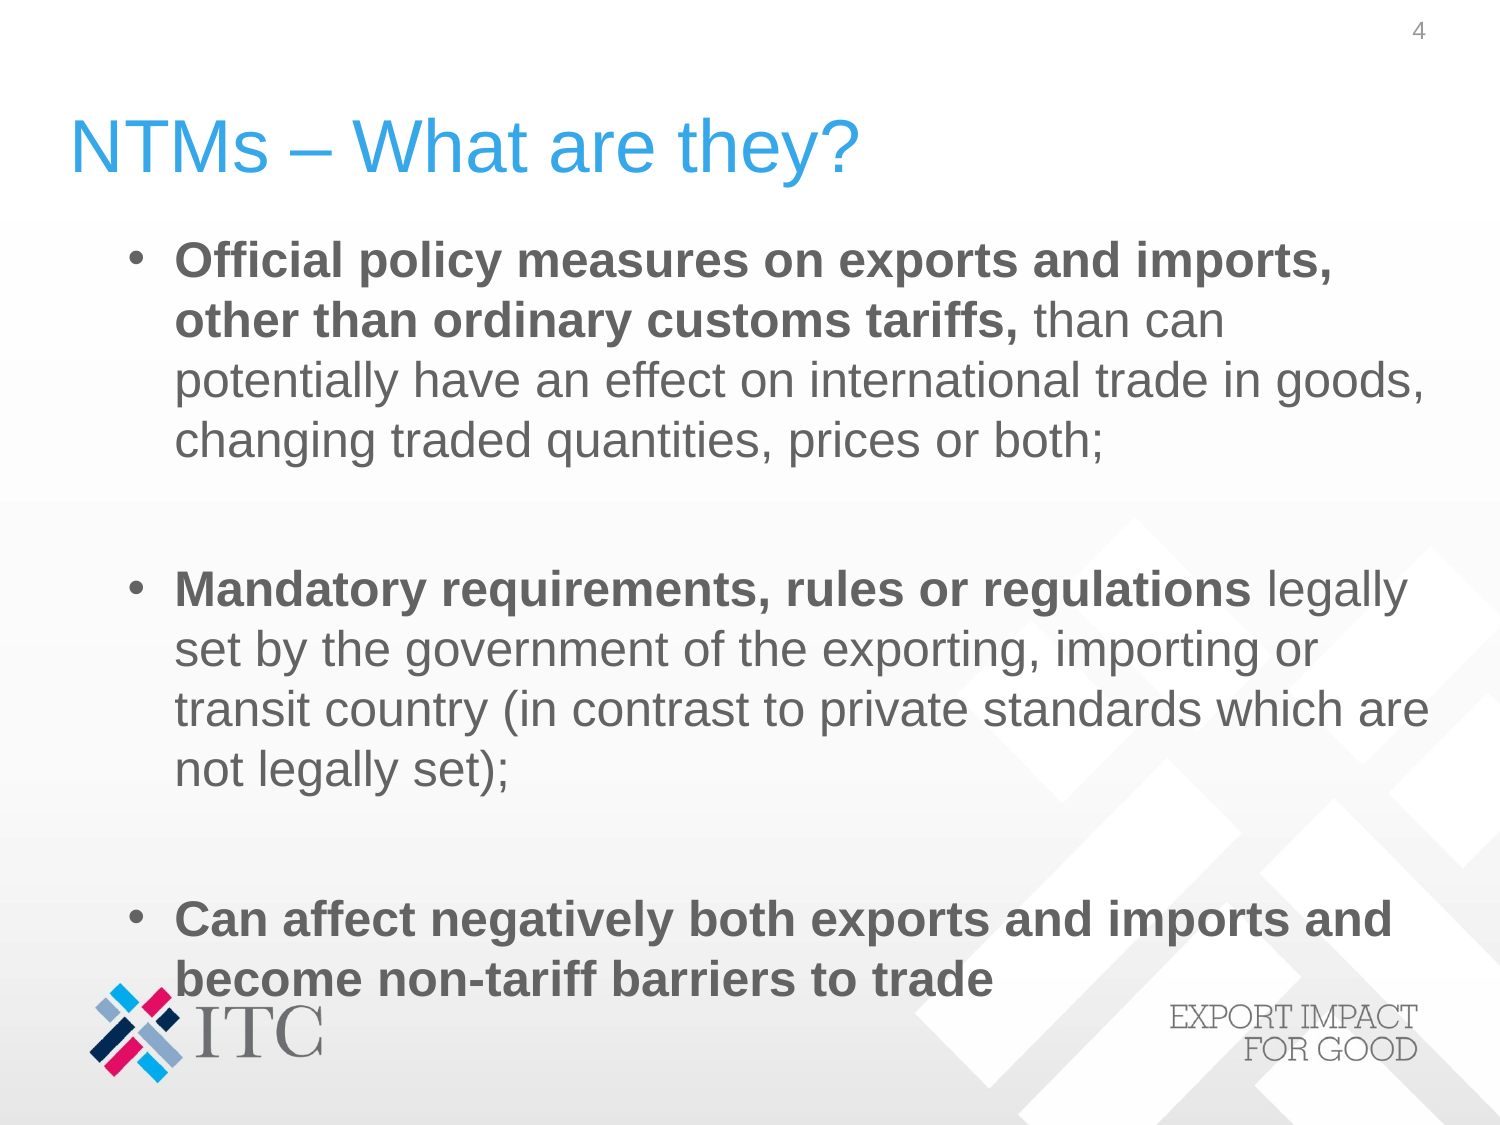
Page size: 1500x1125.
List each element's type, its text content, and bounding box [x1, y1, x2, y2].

title NTMs – What are they? [54, 89, 1444, 209]
list Official policy measures on exports and imports, other than ordinary customs tariffs, than can potentially have an effect on international trade in goods, changing traded quantities, prices or both; Mandatory requirements, rules or regulations legally set by the government of the exporting, importing or transit country (in contrast to private standards which are not legally set); Can affect negatively both exports and imports and become non-tariff barriers to trade [53, 219, 1447, 976]
slide_number 4 [1335, 0, 1442, 60]
picture [0, 0, 1500, 1125]
